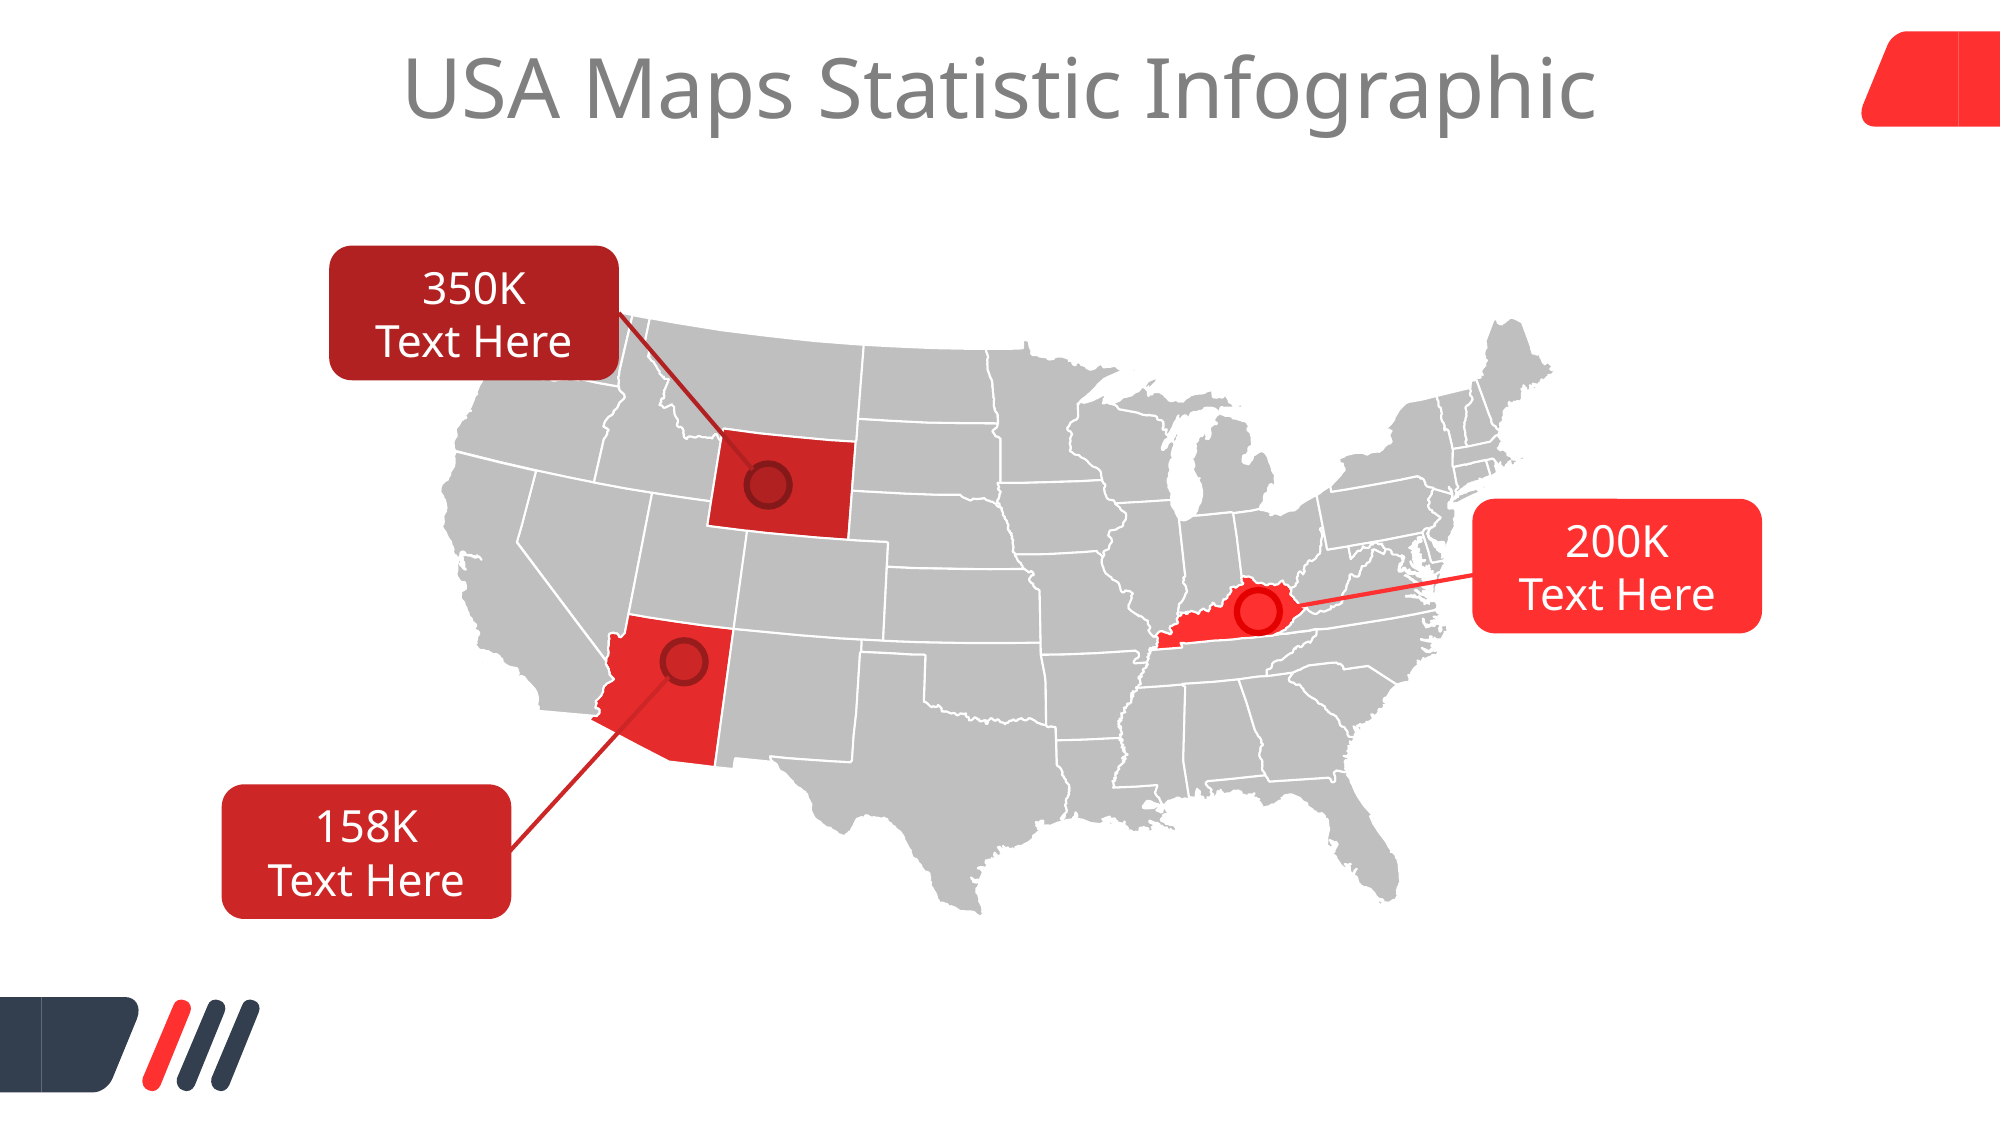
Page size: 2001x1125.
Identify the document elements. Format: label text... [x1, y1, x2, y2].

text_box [506, 676, 669, 855]
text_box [618, 313, 753, 470]
text_box 350K Text Here [329, 245, 619, 381]
text_box 200K Text Here [1560, 498, 1763, 634]
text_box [439, 293, 1560, 922]
text_box 158K Text Here [221, 784, 439, 919]
text_box USA Maps Statistic Infographic [386, 28, 1614, 143]
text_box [1283, 574, 1474, 609]
